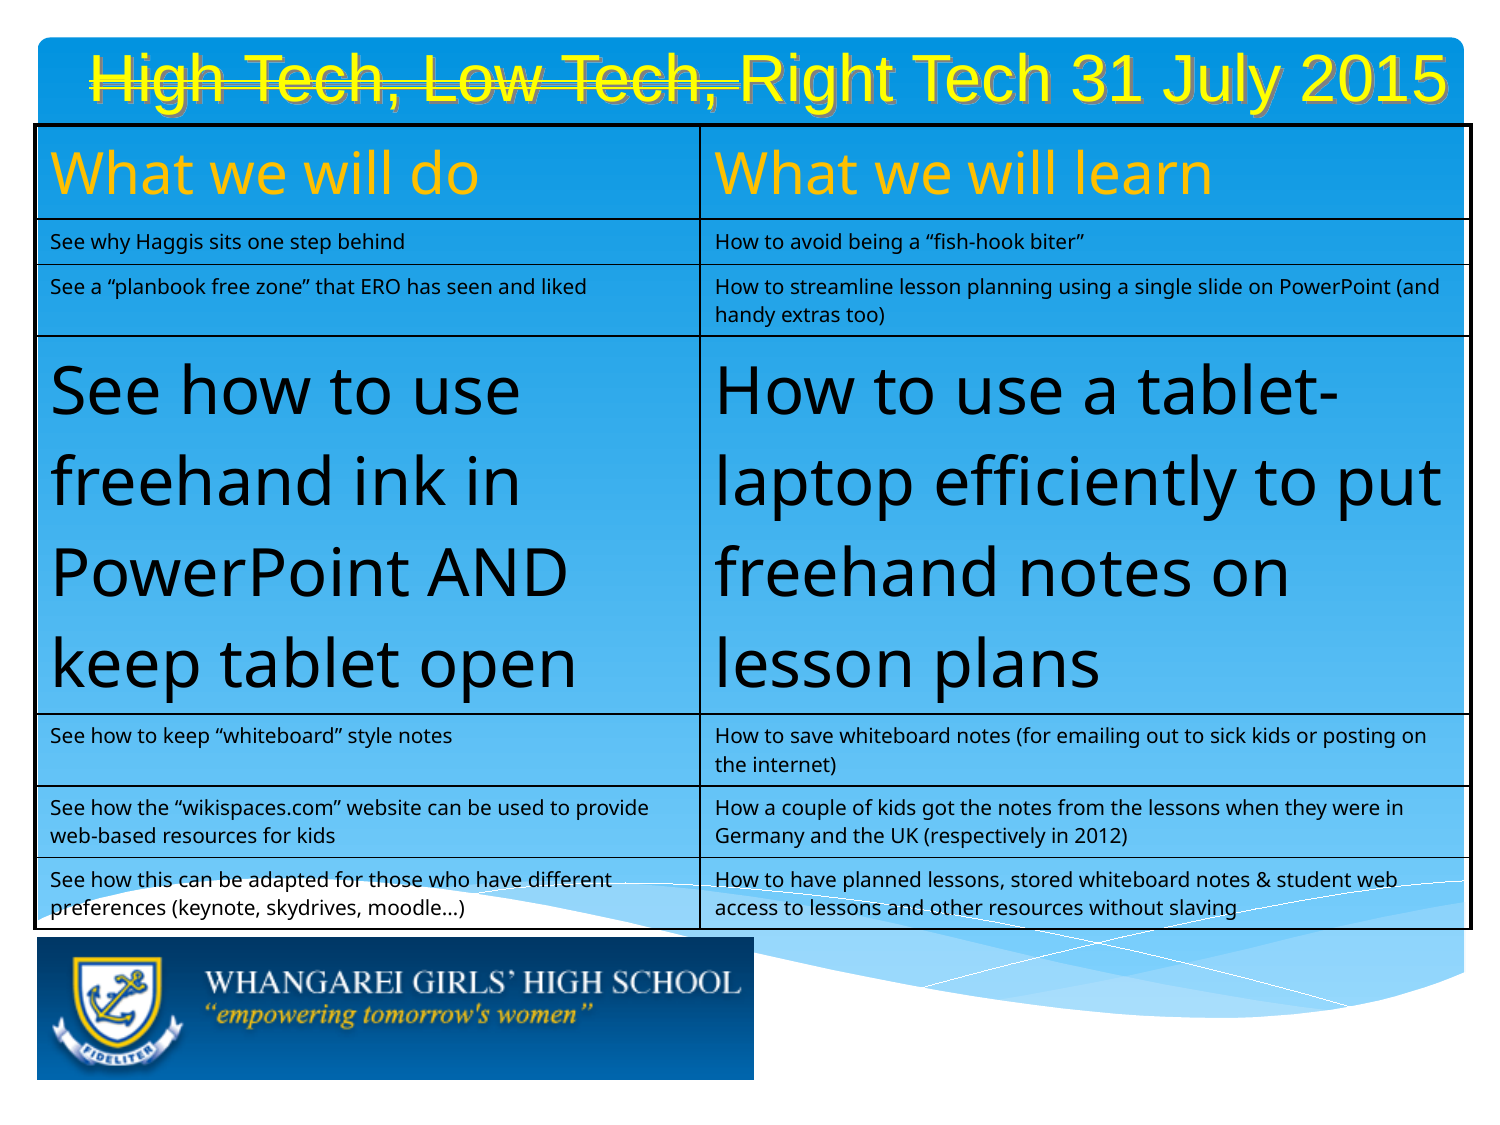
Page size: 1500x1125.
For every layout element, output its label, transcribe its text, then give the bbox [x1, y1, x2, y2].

table_header What we will do [37, 127, 699, 218]
table_cell See how this can be adapted for those who have different preferences (keynote, skydrives, moodle…) [37, 858, 699, 928]
text_box High Tech, Low Tech, Right Tech 31 July 2015 [49, 24, 1488, 125]
table_cell See how to keep “whiteboard” style notes [37, 715, 699, 785]
table_cell See how to use freehand ink in PowerPoint AND keep tablet open [37, 337, 699, 713]
table_header What we will learn [701, 127, 1469, 218]
table_cell How a couple of kids got the notes from the lessons when they were in Germany and the UK (respectively in 2012) [701, 787, 1469, 857]
table_cell How to avoid being a “fish-hook biter” [701, 220, 1469, 264]
picture [37, 937, 754, 1080]
table_cell How to have planned lessons, stored whiteboard notes & student web access to lessons and other resources without slaving [701, 858, 1469, 928]
table_cell How to save whiteboard notes (for emailing out to sick kids or posting on the internet) [701, 715, 1469, 785]
table_cell How to streamline lesson planning using a single slide on PowerPoint (and handy extras too) [701, 265, 1469, 335]
table_cell How to use a tablet-laptop efficiently to put freehand notes on lesson plans [701, 337, 1469, 713]
table_cell See a “planbook free zone” that ERO has seen and liked [37, 265, 699, 335]
table_cell See how the “wikispaces.com” website can be used to provide web-based resources for kids [37, 787, 699, 857]
table_cell See why Haggis sits one step behind [37, 220, 699, 264]
